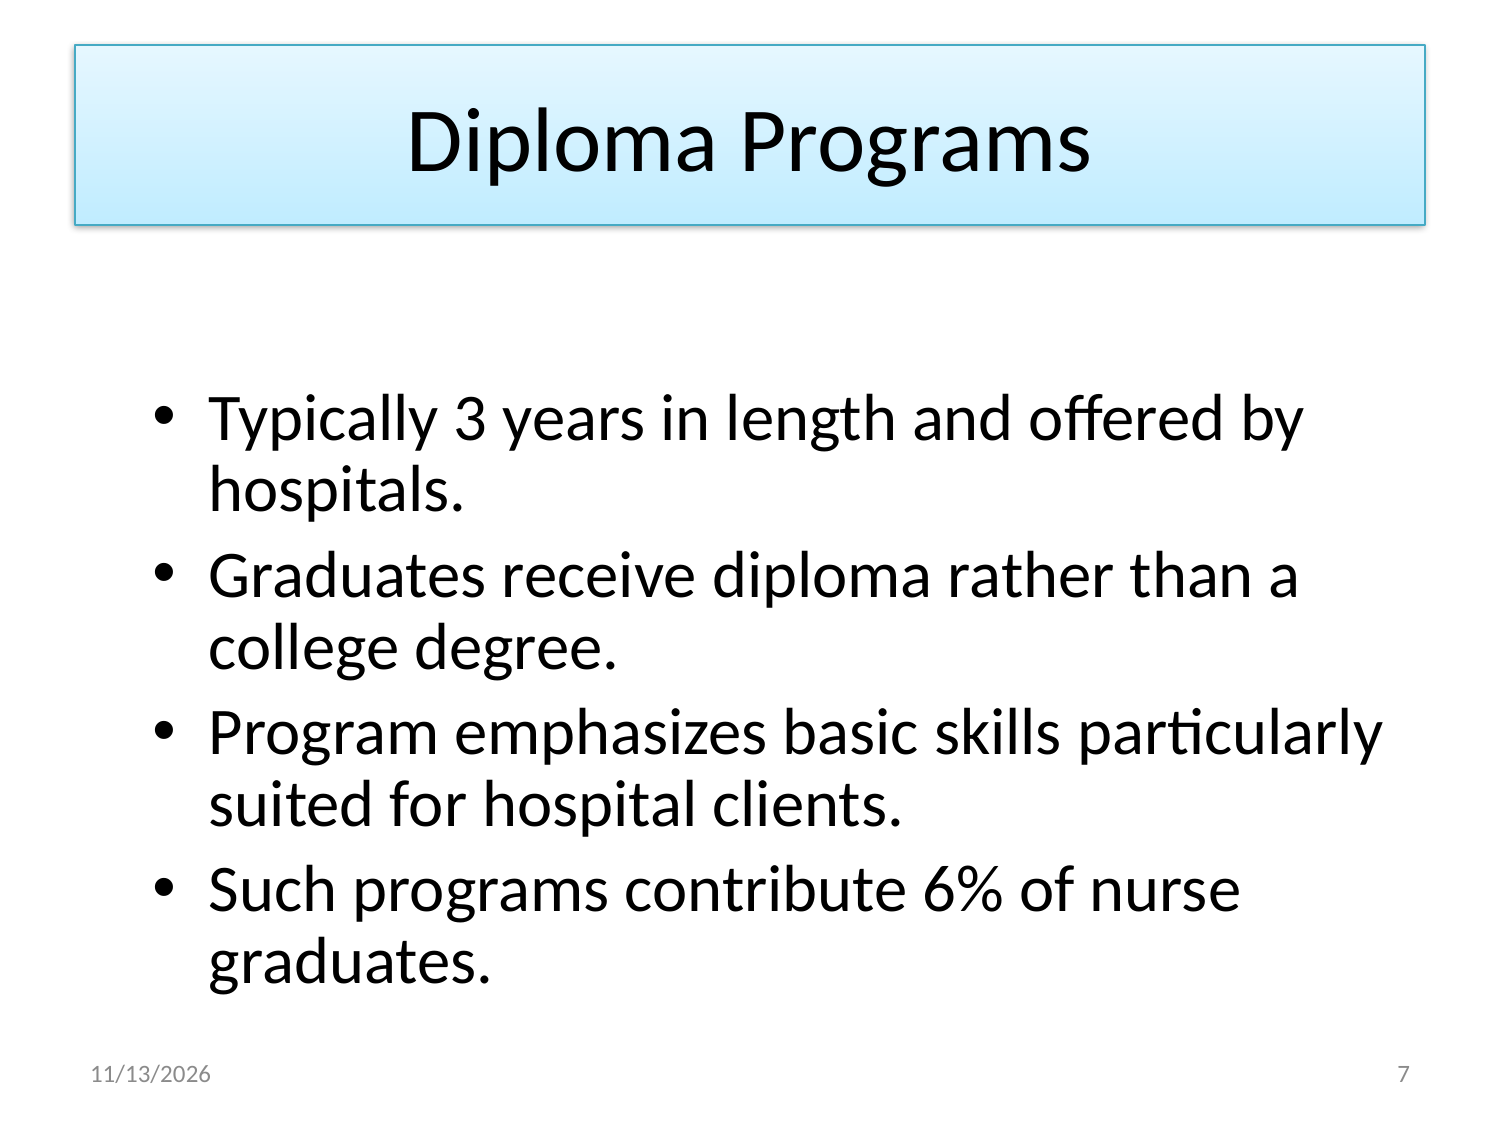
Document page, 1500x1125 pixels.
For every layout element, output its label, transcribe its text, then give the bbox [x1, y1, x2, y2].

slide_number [75, 1042, 425, 1103]
list Typically 3 years in length and offered by hospitals. Graduates receive diploma rather than a college degree. Program emphasizes basic skills particularly suited for hospital clients. Such programs contribute 6% of nurse graduates. [137, 375, 1468, 1063]
slide_number 7 [1074, 1042, 1425, 1103]
title Diploma Programs [74, 44, 1426, 226]
